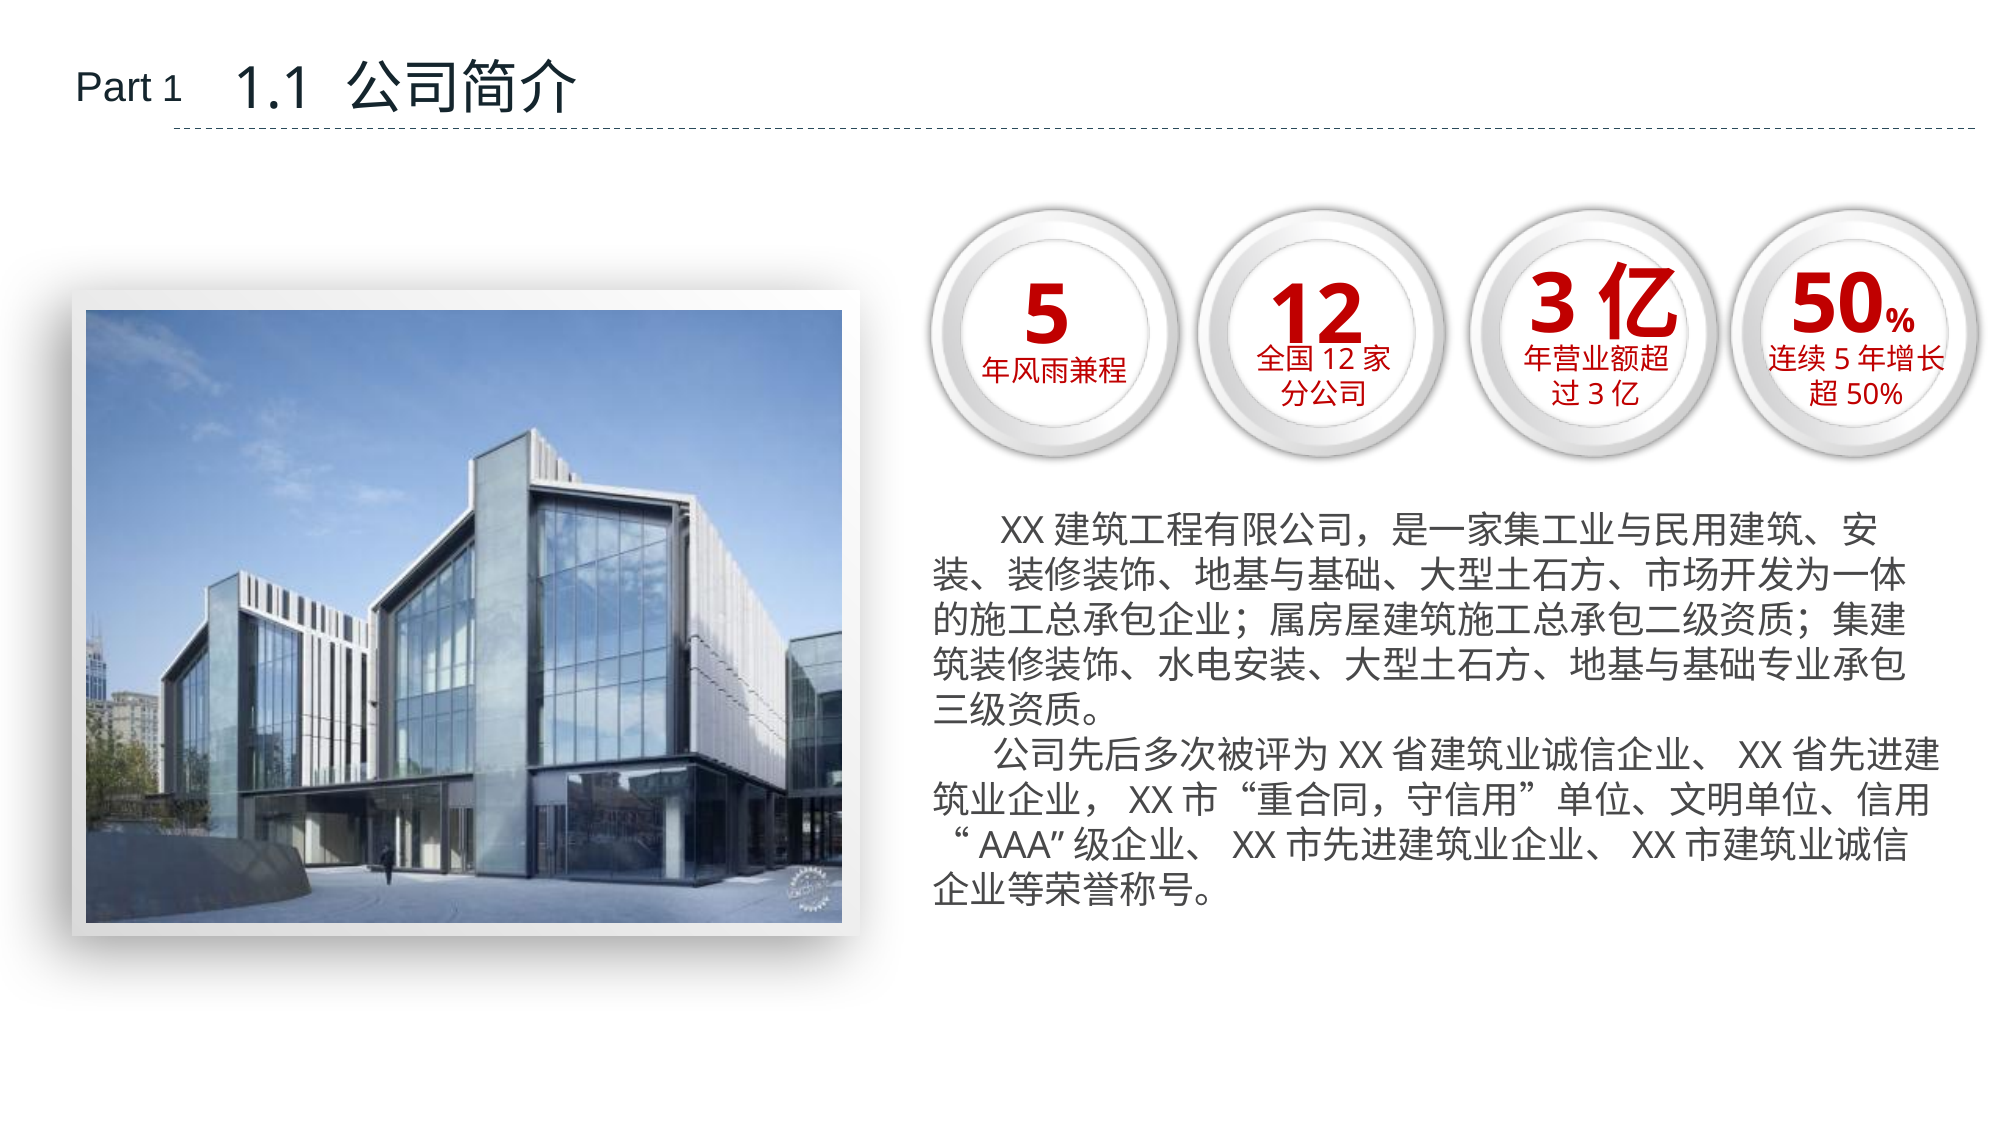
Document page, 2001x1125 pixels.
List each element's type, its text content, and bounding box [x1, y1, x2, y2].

text_box Part 1 [22, 52, 198, 118]
text_box XX建筑工程有限公司，是一家集工业与民用建筑、安装、装修装饰、地基与基础、大型土石方、市场开发为一体的施工总承包企业；属房屋建筑施工总承包二级资质；集建筑装修装饰、水电安装、大型土石方、地基与基础专业承包三级资质。 公司先后多次被评为XX省建筑业诚信企业、XX省先进建筑业企业，XX市“重合同，守信用”单位、文明单位、信用“AAA”级企业、XX市先进建筑业企业、XX市建筑业诚信企业等荣誉称号。 [917, 498, 1958, 919]
text_box [1717, 196, 1991, 470]
text_box 5 [987, 252, 1142, 344]
text_box 年营业额超 过3亿 [1508, 332, 1685, 418]
text_box 连续5年增长 超50% [1753, 332, 1960, 418]
text_box [917, 196, 1188, 470]
text_box 全国12家 分公司 [1241, 332, 1407, 418]
text_box 3亿 [1515, 242, 1697, 357]
text_box 年风雨兼程 [967, 344, 1144, 395]
text_box [1456, 196, 1724, 470]
text_box 12 [1253, 252, 1409, 368]
text_box [1184, 196, 1457, 470]
text_box 1.1 公司简介 [218, 42, 1046, 127]
text_box 50% [1775, 242, 1958, 332]
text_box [71, 290, 860, 936]
